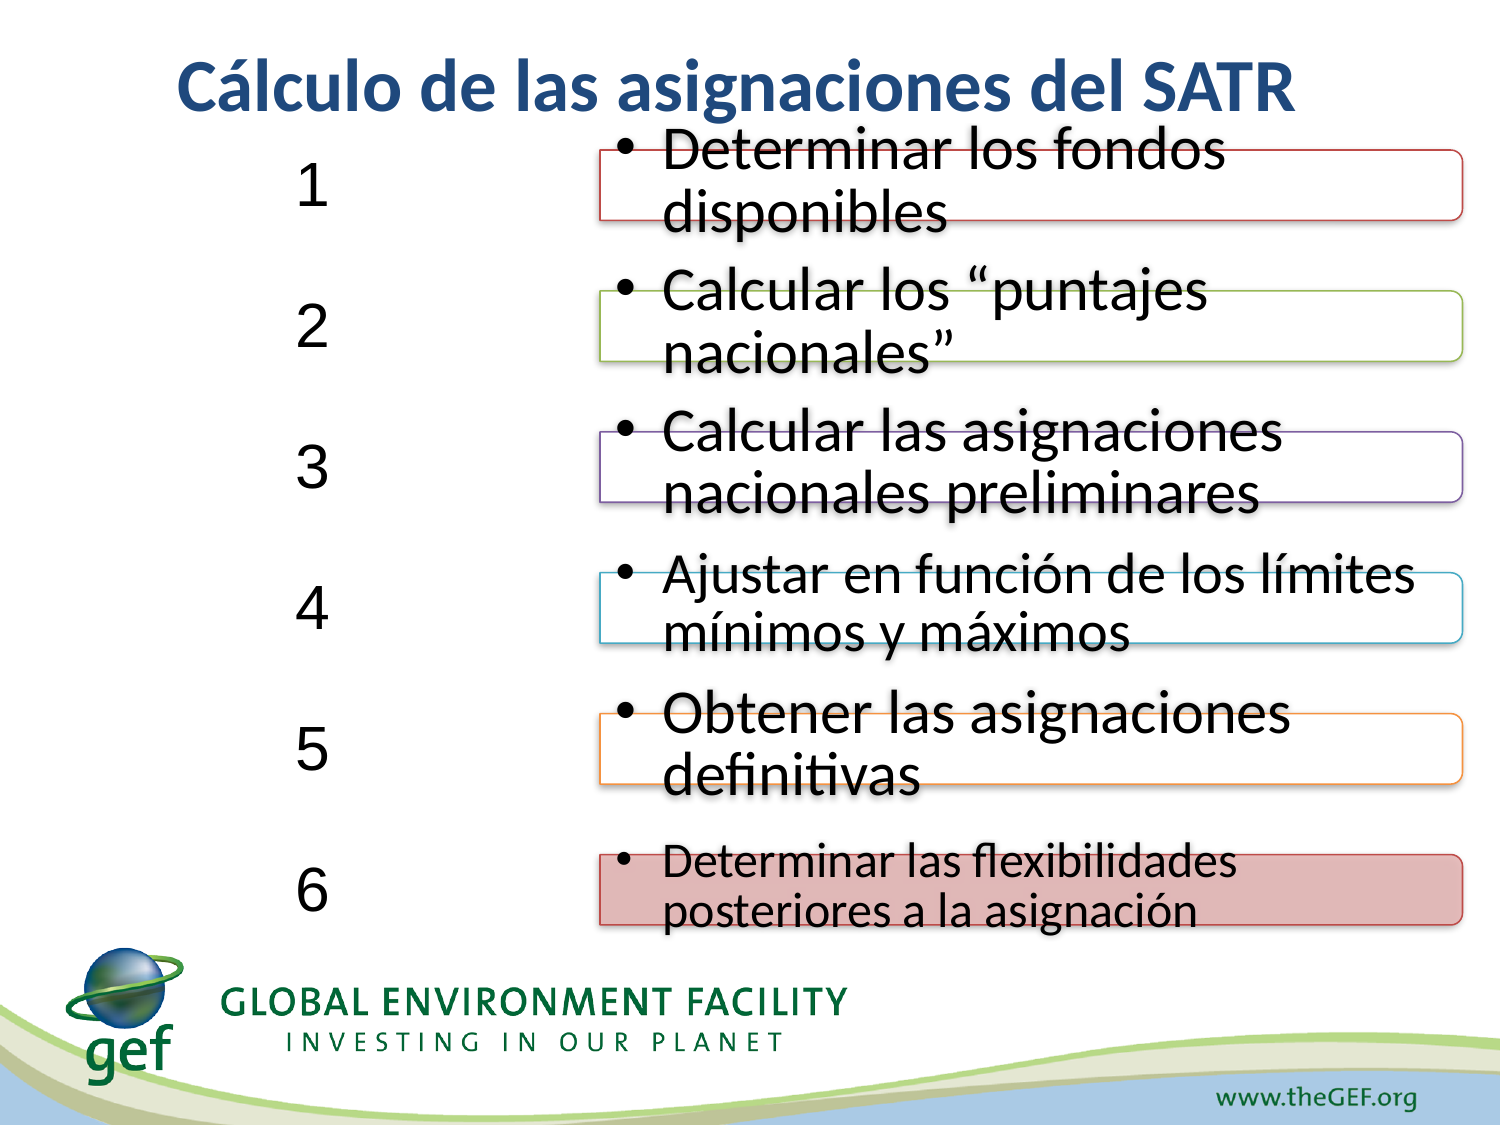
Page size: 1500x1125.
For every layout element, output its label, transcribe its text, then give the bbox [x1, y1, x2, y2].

picture [0, 920, 1500, 1125]
title Cálculo de las asignaciones del SATR [62, 0, 1413, 148]
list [24, 149, 1463, 926]
picture [1044, 926, 1057, 932]
